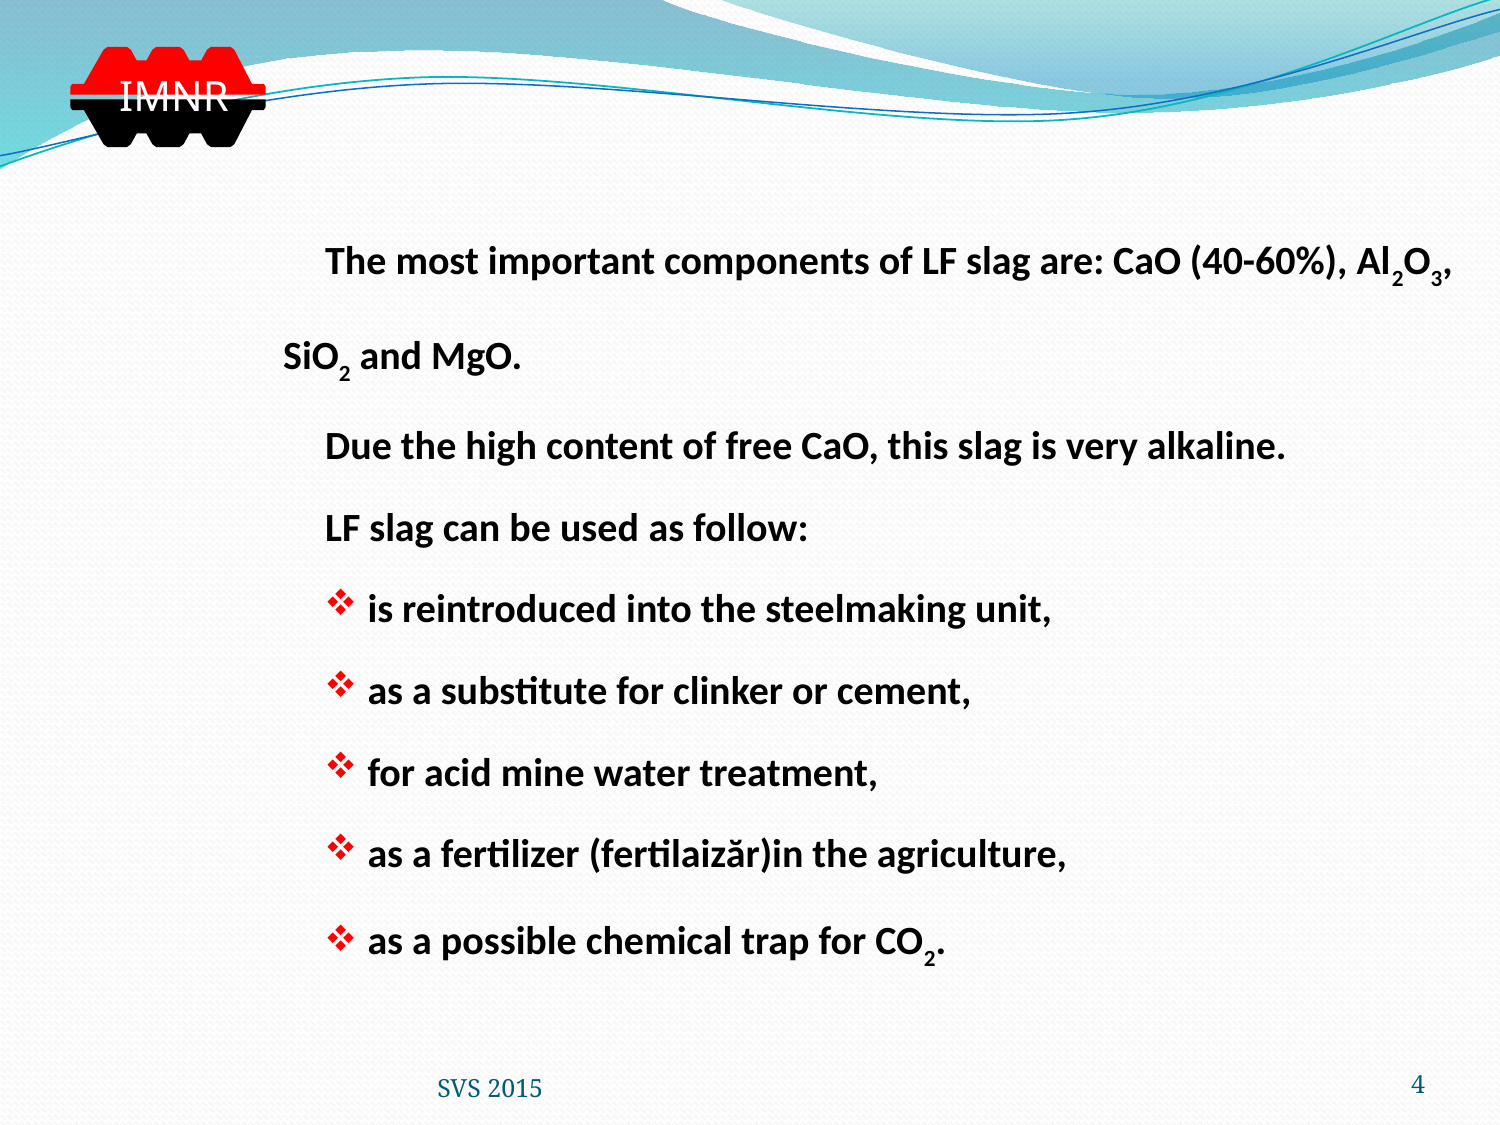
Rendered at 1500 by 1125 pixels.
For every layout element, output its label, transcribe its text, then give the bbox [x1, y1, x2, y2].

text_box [70, 46, 266, 148]
slide_number 4 [1299, 1042, 1425, 1103]
footer SVS 2015 [437, 1042, 988, 1103]
list The most important components of LF slag are: CaO (40-60%), Al2O3, SiO2 and MgO. Due the high content of free CaO, this slag is very alkaline. LF slag can be used as follow: is reintroduced into the steelmaking unit, as a substitute for clinker or cement, for acid mine water treatment, as a fertilizer (fertilaizăr)in the agriculture, as a possible chemical trap for CO2. [224, 187, 1500, 1032]
